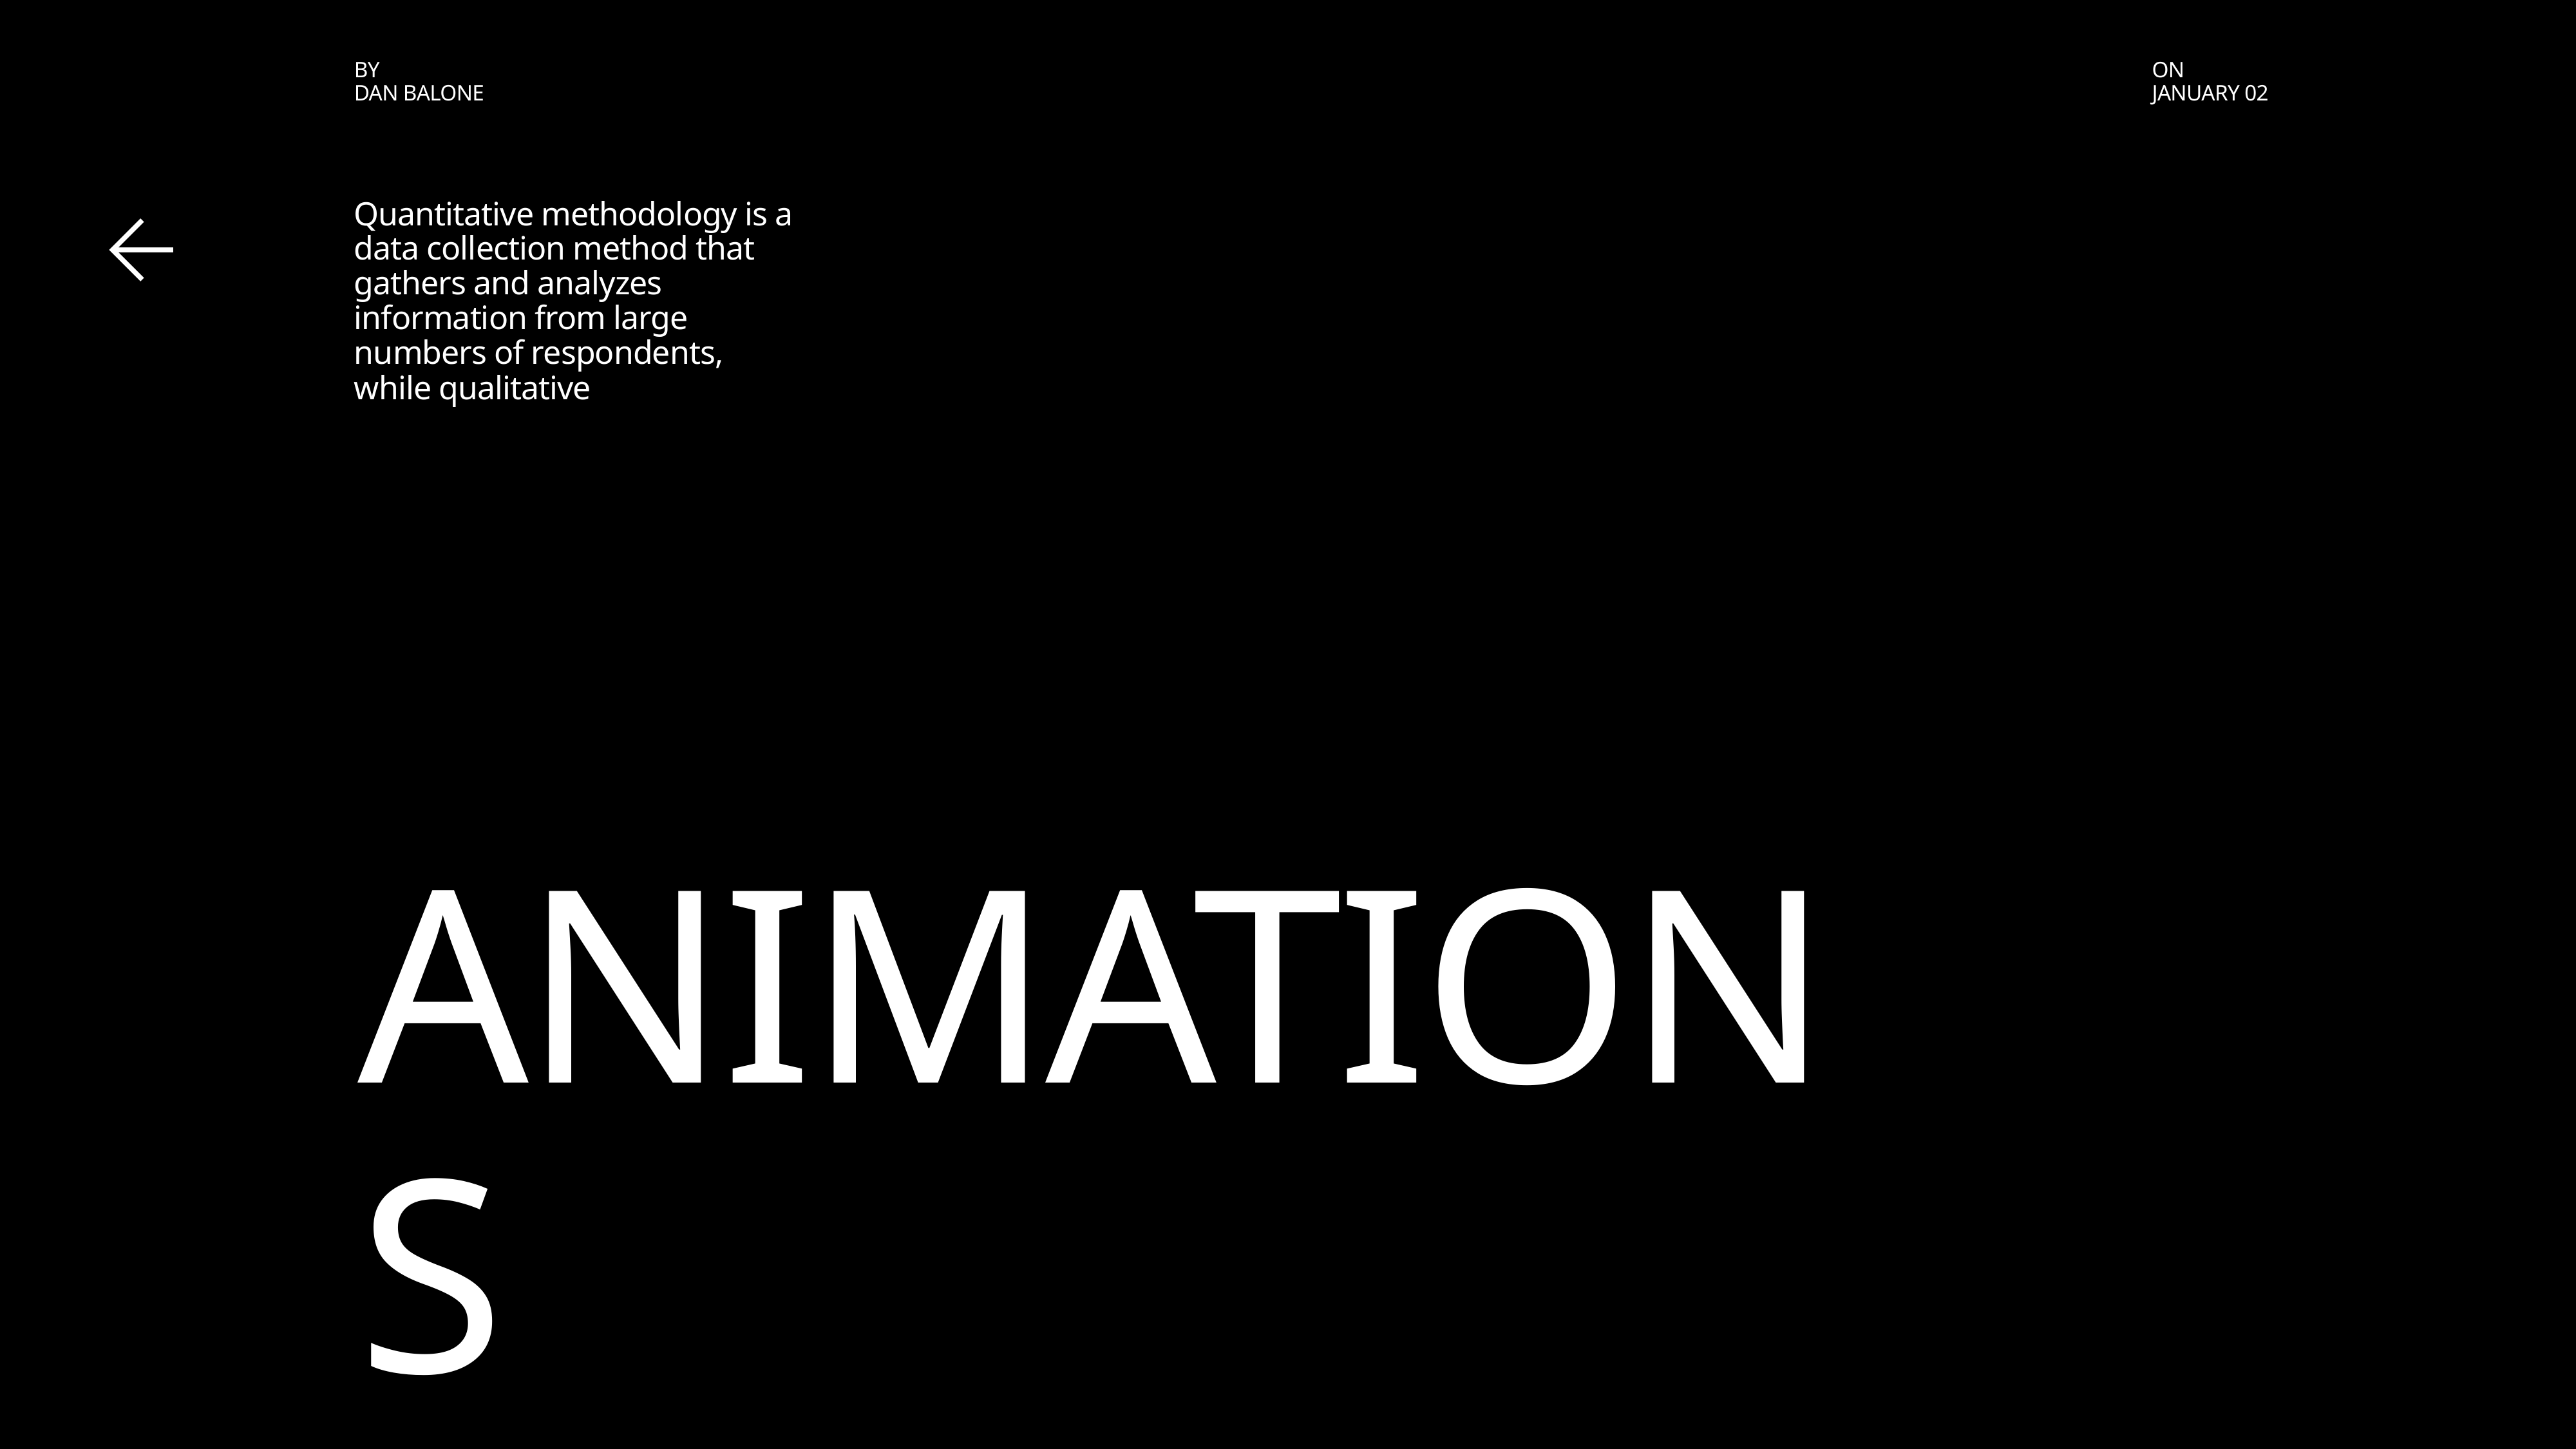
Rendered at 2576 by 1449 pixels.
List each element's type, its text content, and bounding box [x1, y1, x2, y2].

picture [109, 218, 173, 282]
list ON JANUARY 02 [2146, 53, 2441, 118]
list ANIMATIONS [352, 958, 1921, 1323]
list Quantitative methodology is a data collection method that gathers and analyzes information from large numbers of respondents, while qualitative [348, 191, 799, 469]
list BY DAN BALONE [348, 53, 643, 118]
